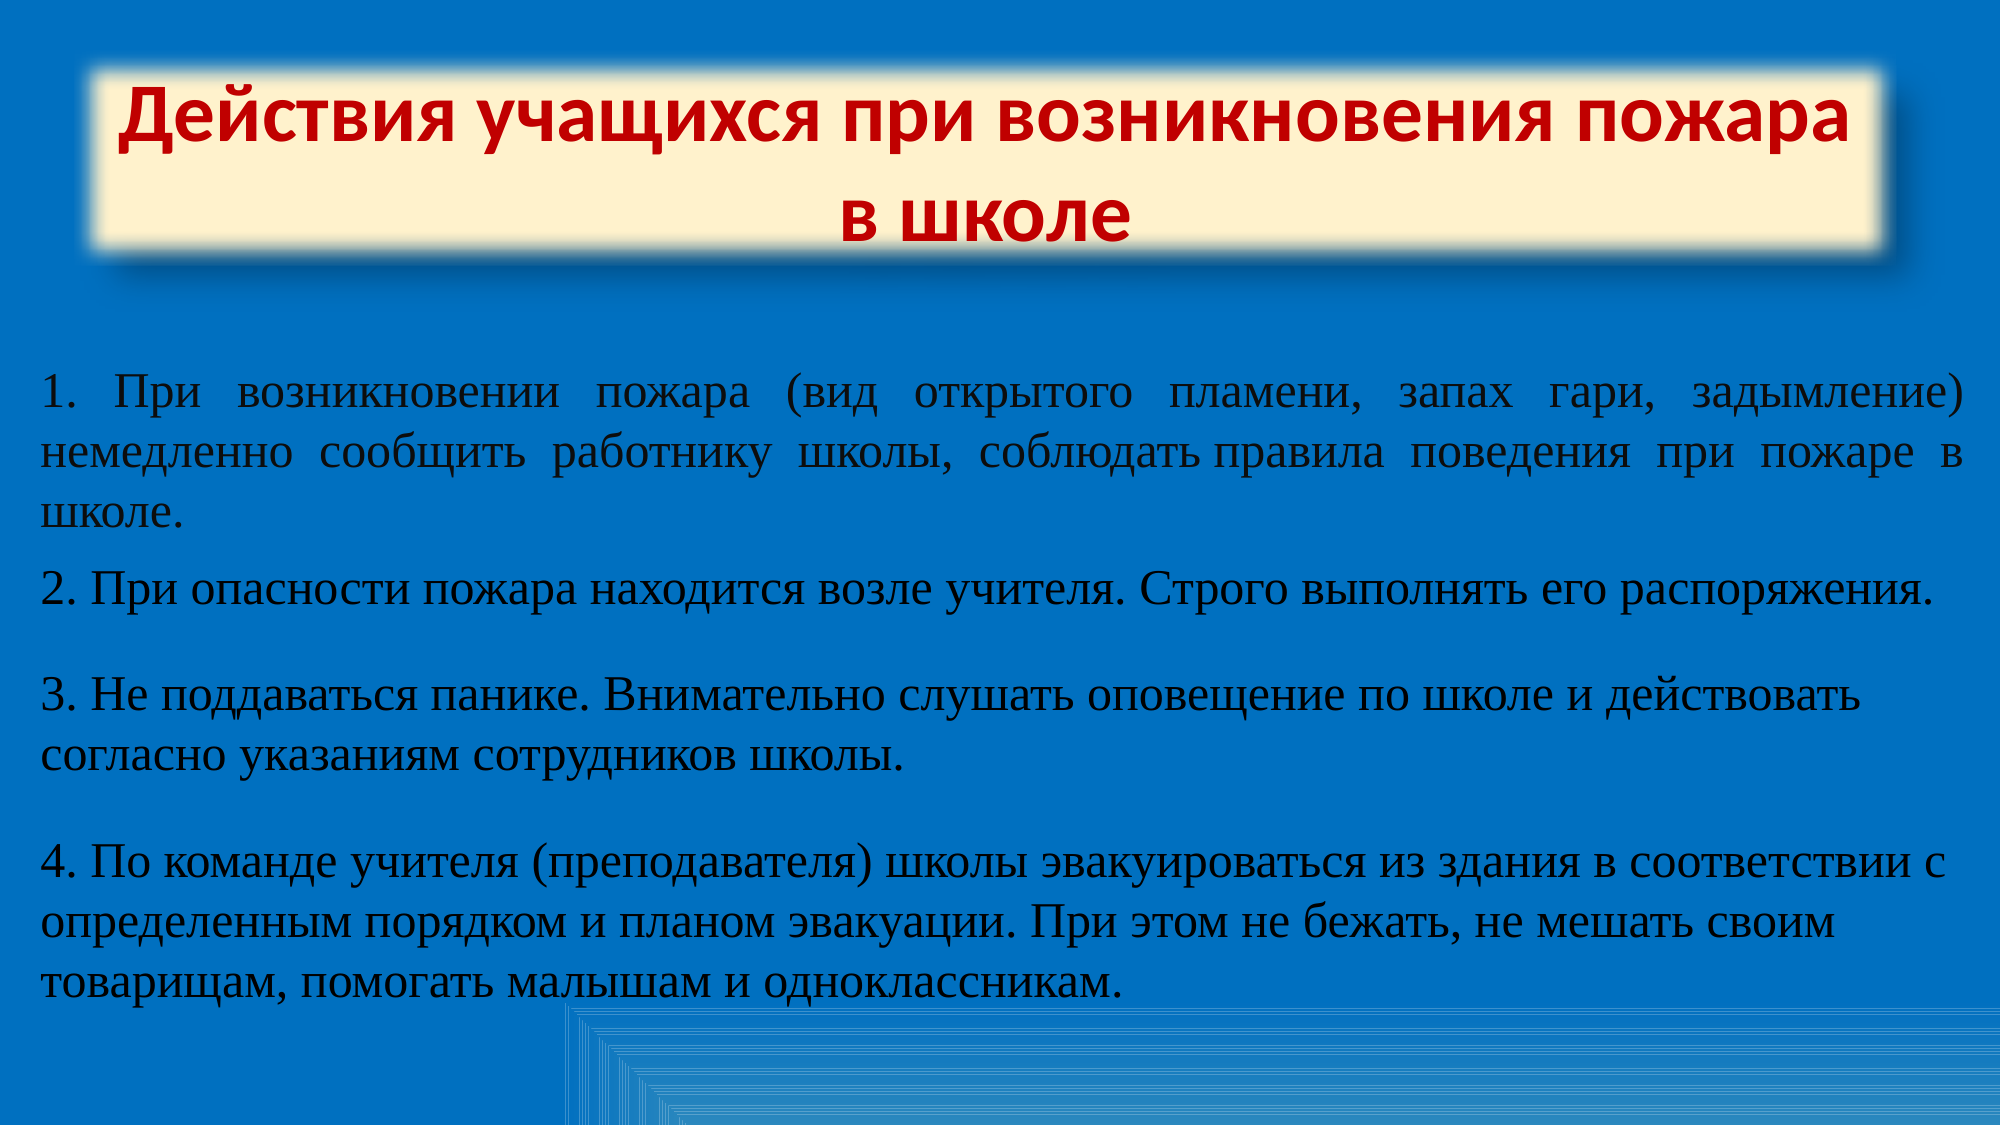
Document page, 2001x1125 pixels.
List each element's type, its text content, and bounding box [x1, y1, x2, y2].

text_box Действия учащихся при возникновения пожара в школе [108, 85, 1866, 236]
text_box 4. По команде учителя (преподавателя) школы эвакуироваться из здания в соответствии с определенным порядком и планом эвакуации. При этом не бежать, не мешать своим товарищам, помогать малышам и одноклассникам. [25, 820, 1966, 1015]
text_box 3. Не поддаваться панике. Внимательно слушать оповещение по школе и действовать согласно указаниям сотрудников школы. [25, 653, 1966, 789]
text_box 2. При опасности пожара находится возле учителя. Строго выполнять его распоряжения. [25, 547, 1980, 623]
picture [80, 56, 1896, 265]
text_box 1. При возникновении пожара (вид открытого пламени, запах гари, задымление) немедленно сообщить работнику школы, соблюдать правила поведения при пожаре в школе. [25, 350, 1980, 546]
